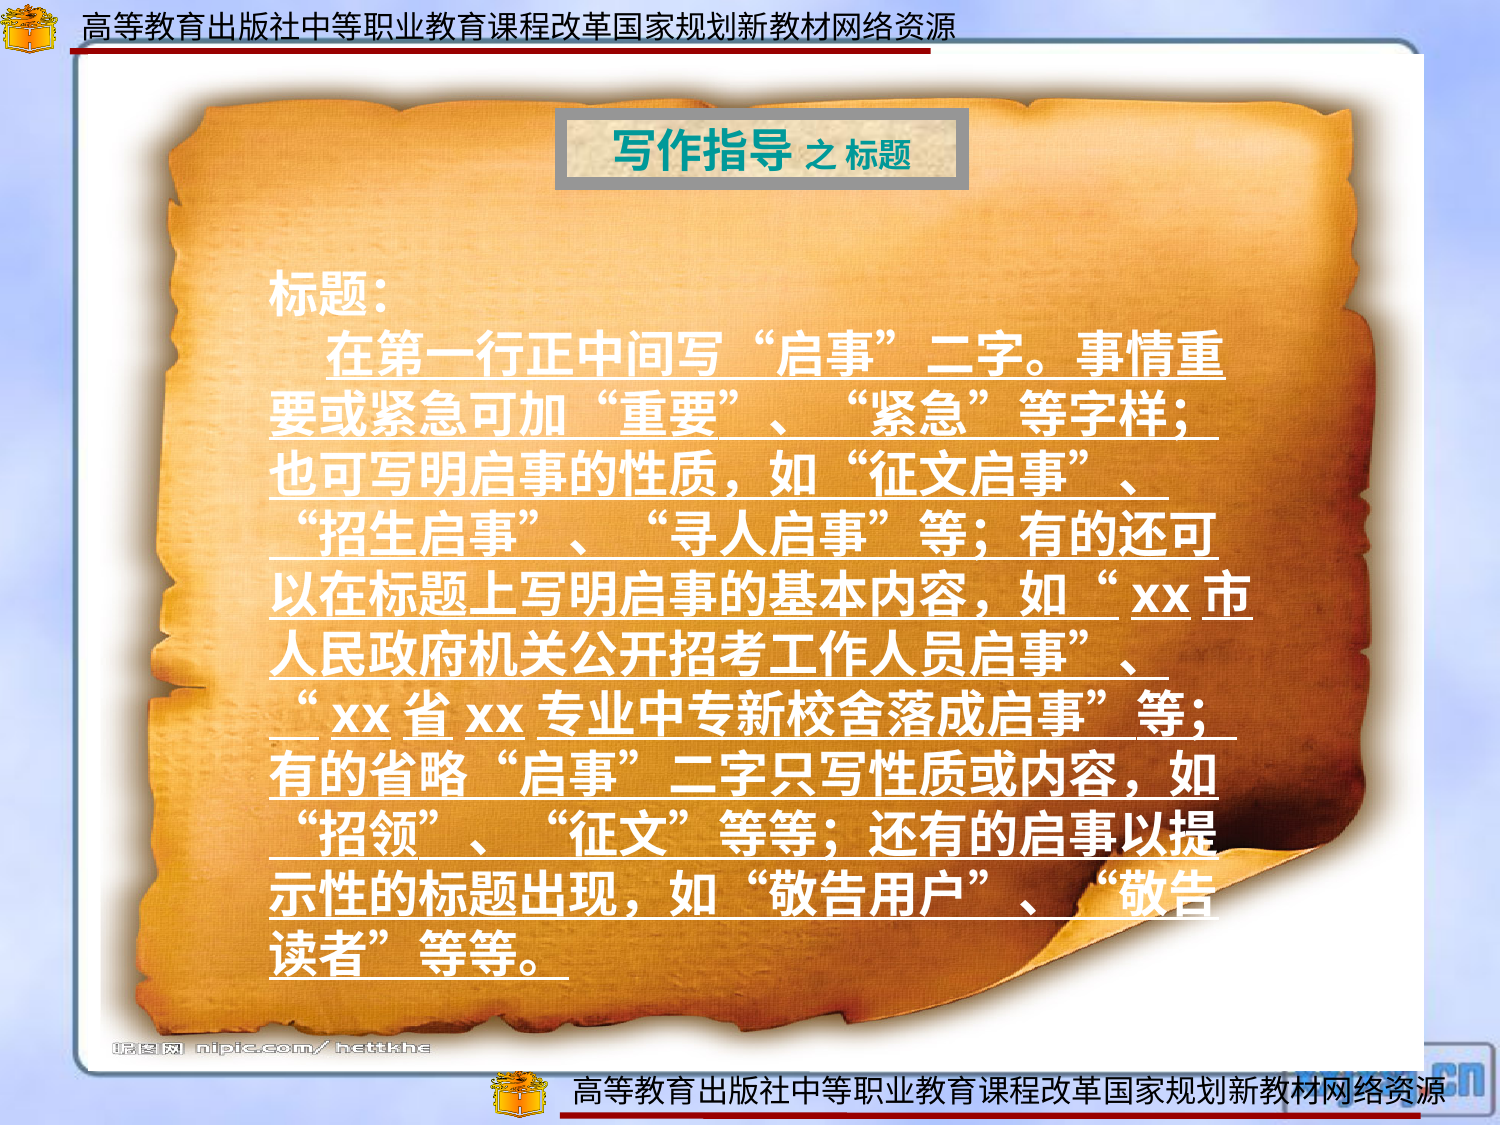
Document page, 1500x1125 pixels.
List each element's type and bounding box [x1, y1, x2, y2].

picture [0, 0, 1500, 1125]
text_box [489, 1064, 1500, 1118]
text_box [0, 0, 1010, 54]
